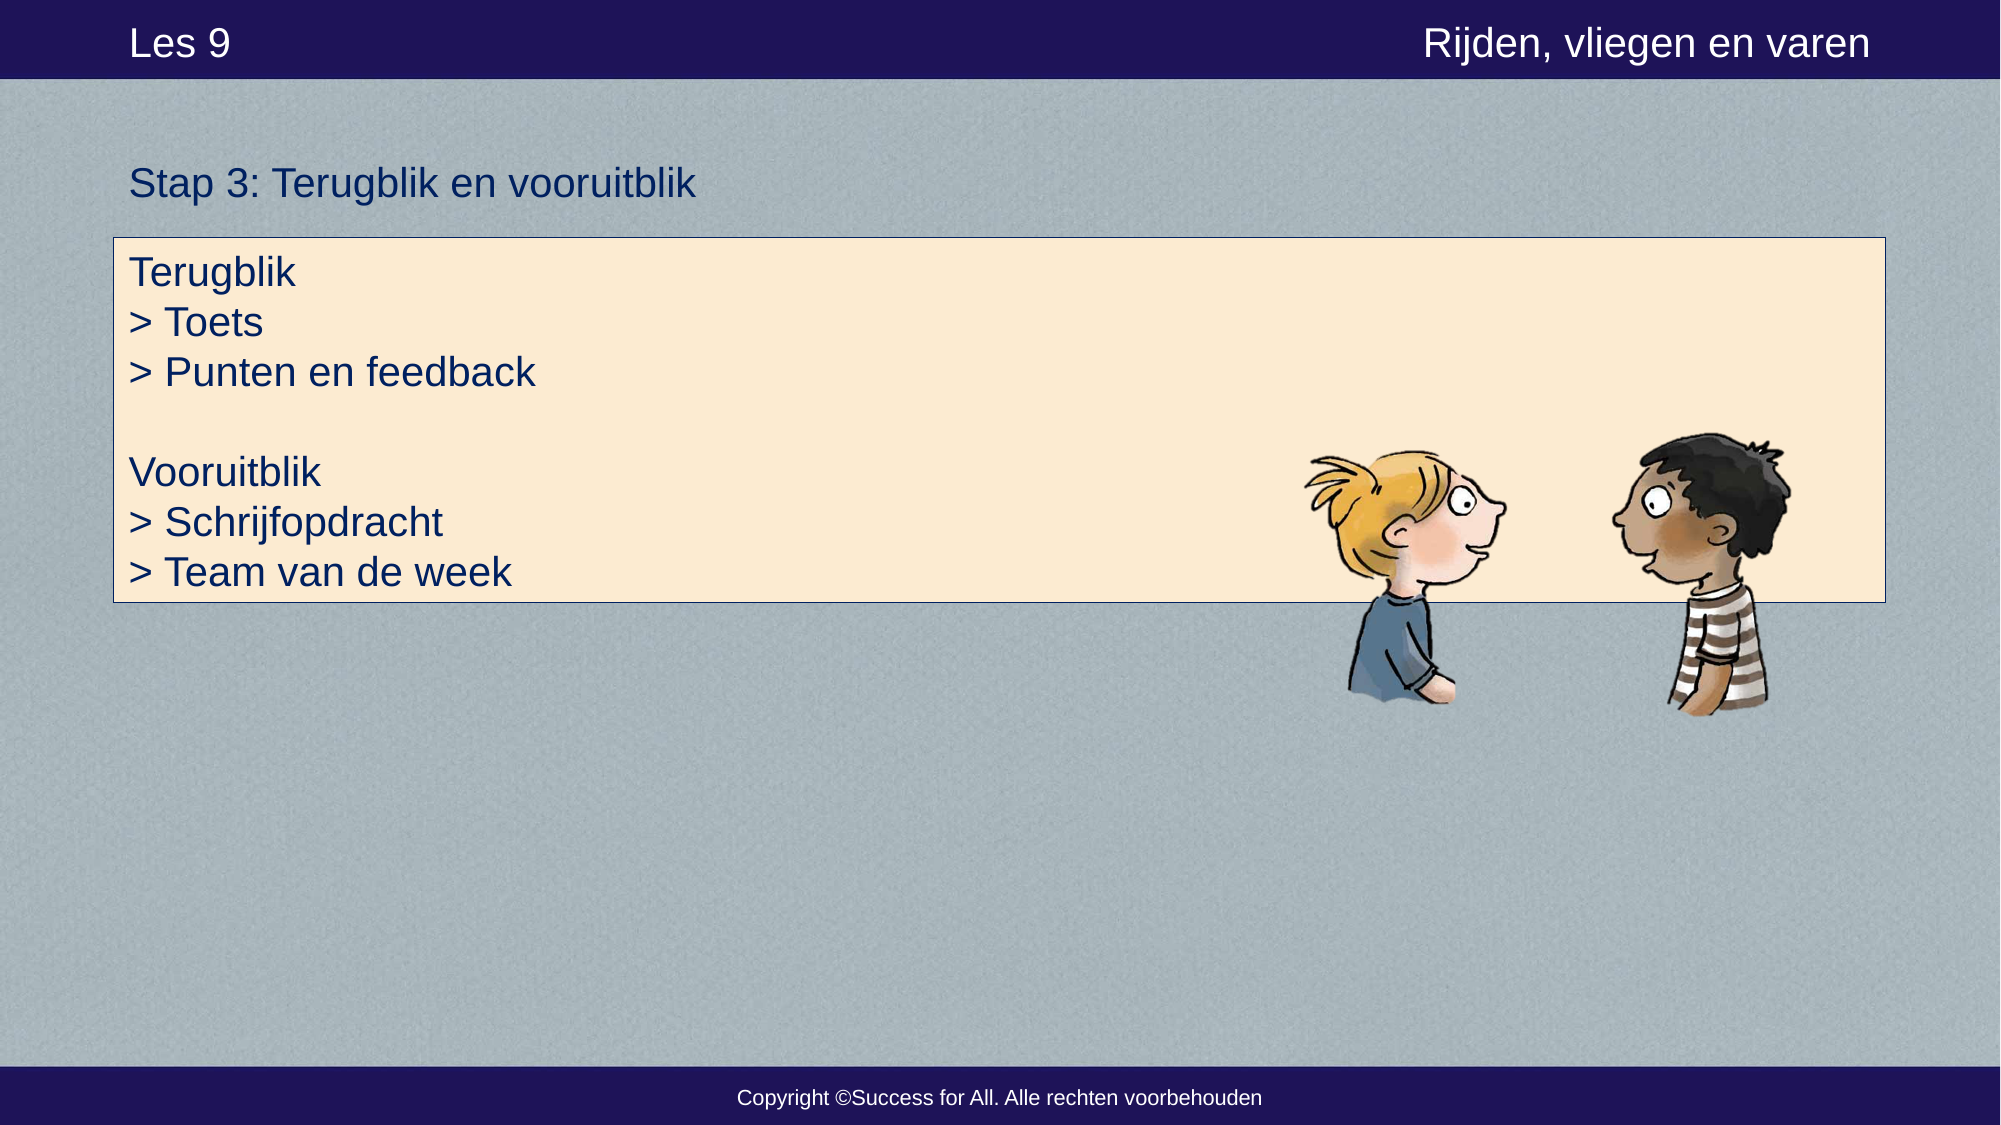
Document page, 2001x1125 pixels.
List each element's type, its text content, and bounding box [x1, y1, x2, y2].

text_box Rijden, vliegen en varen [999, 8, 1886, 73]
picture [0, 0, 2001, 1125]
text_box Copyright ©Success for All. Alle rechten voorbehouden [0, 1076, 2000, 1125]
text_box Stap 3: Terugblik en vooruitblik [113, 148, 1635, 214]
text_box Les 9 [114, 8, 354, 73]
text_box Terugblik > Toets > Punten en feedback Vooruitblik > Schrijfopdracht > Team van de week [113, 237, 1886, 603]
